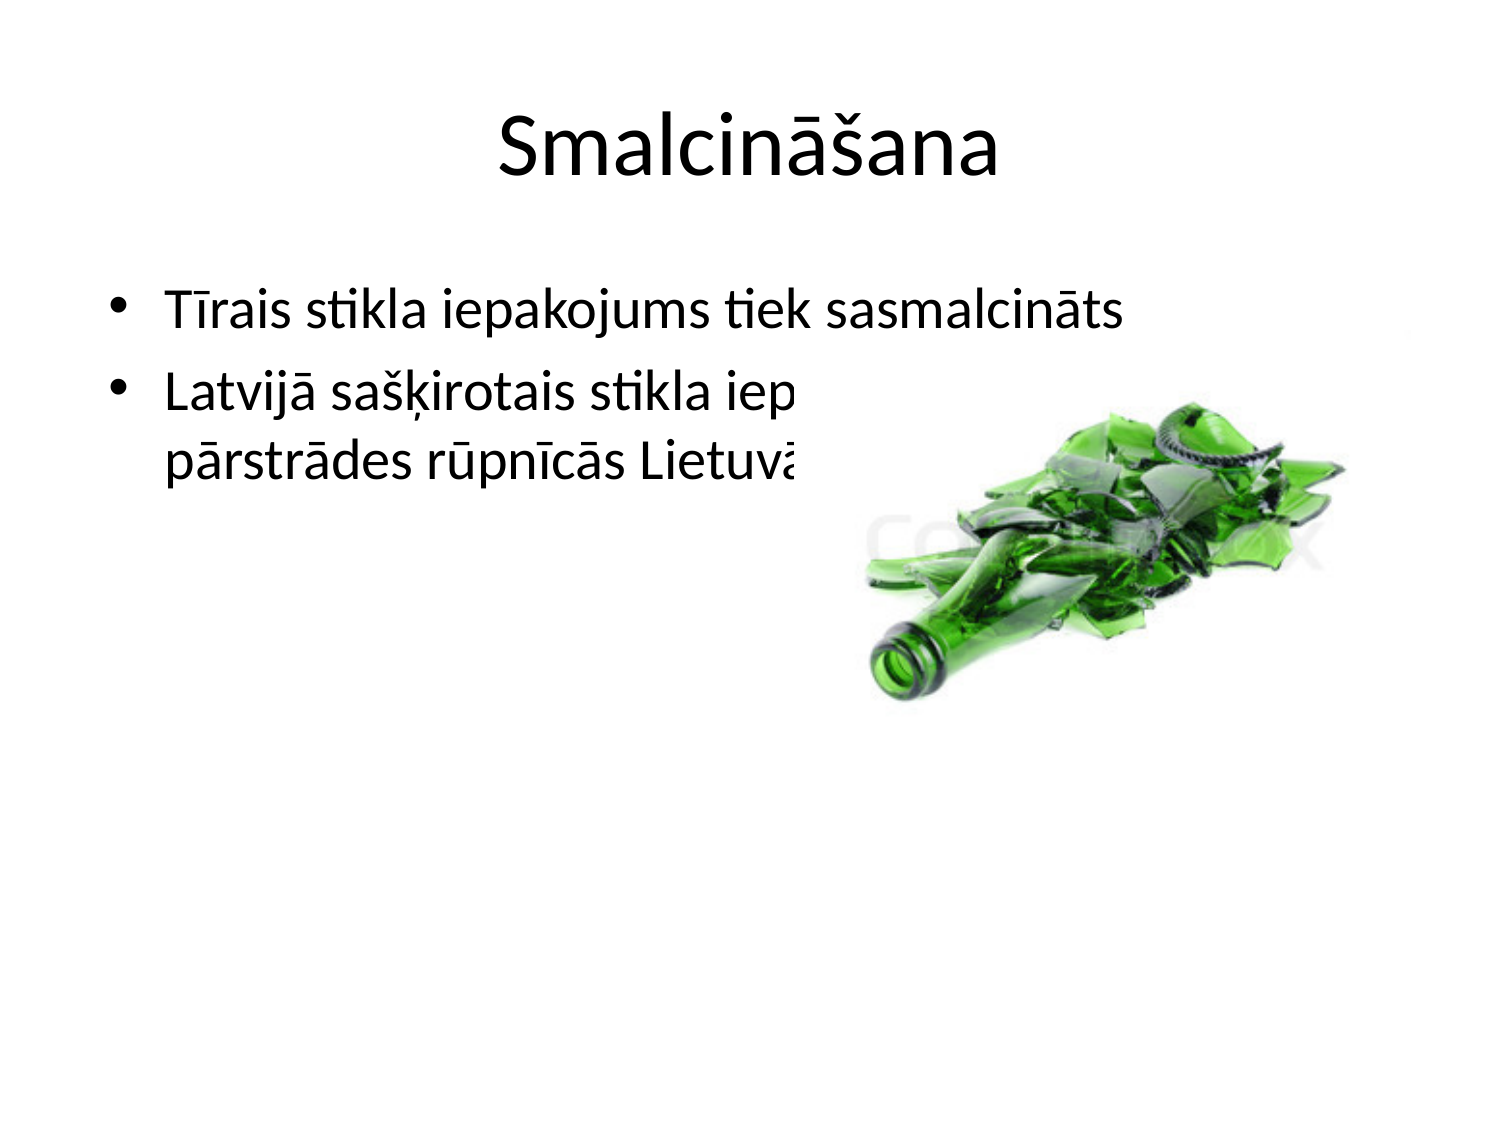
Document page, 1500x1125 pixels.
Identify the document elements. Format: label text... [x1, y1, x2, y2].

list Tīrais stikla iepakojums tiek sasmalcināts Latvijā sašķirotais stikla iepakojums nonāk pārstrādes rūpnīcās Lietuvā un Ukrainā [93, 262, 1353, 1021]
title Smalcināšana [75, 45, 1425, 233]
picture [793, 330, 1411, 753]
